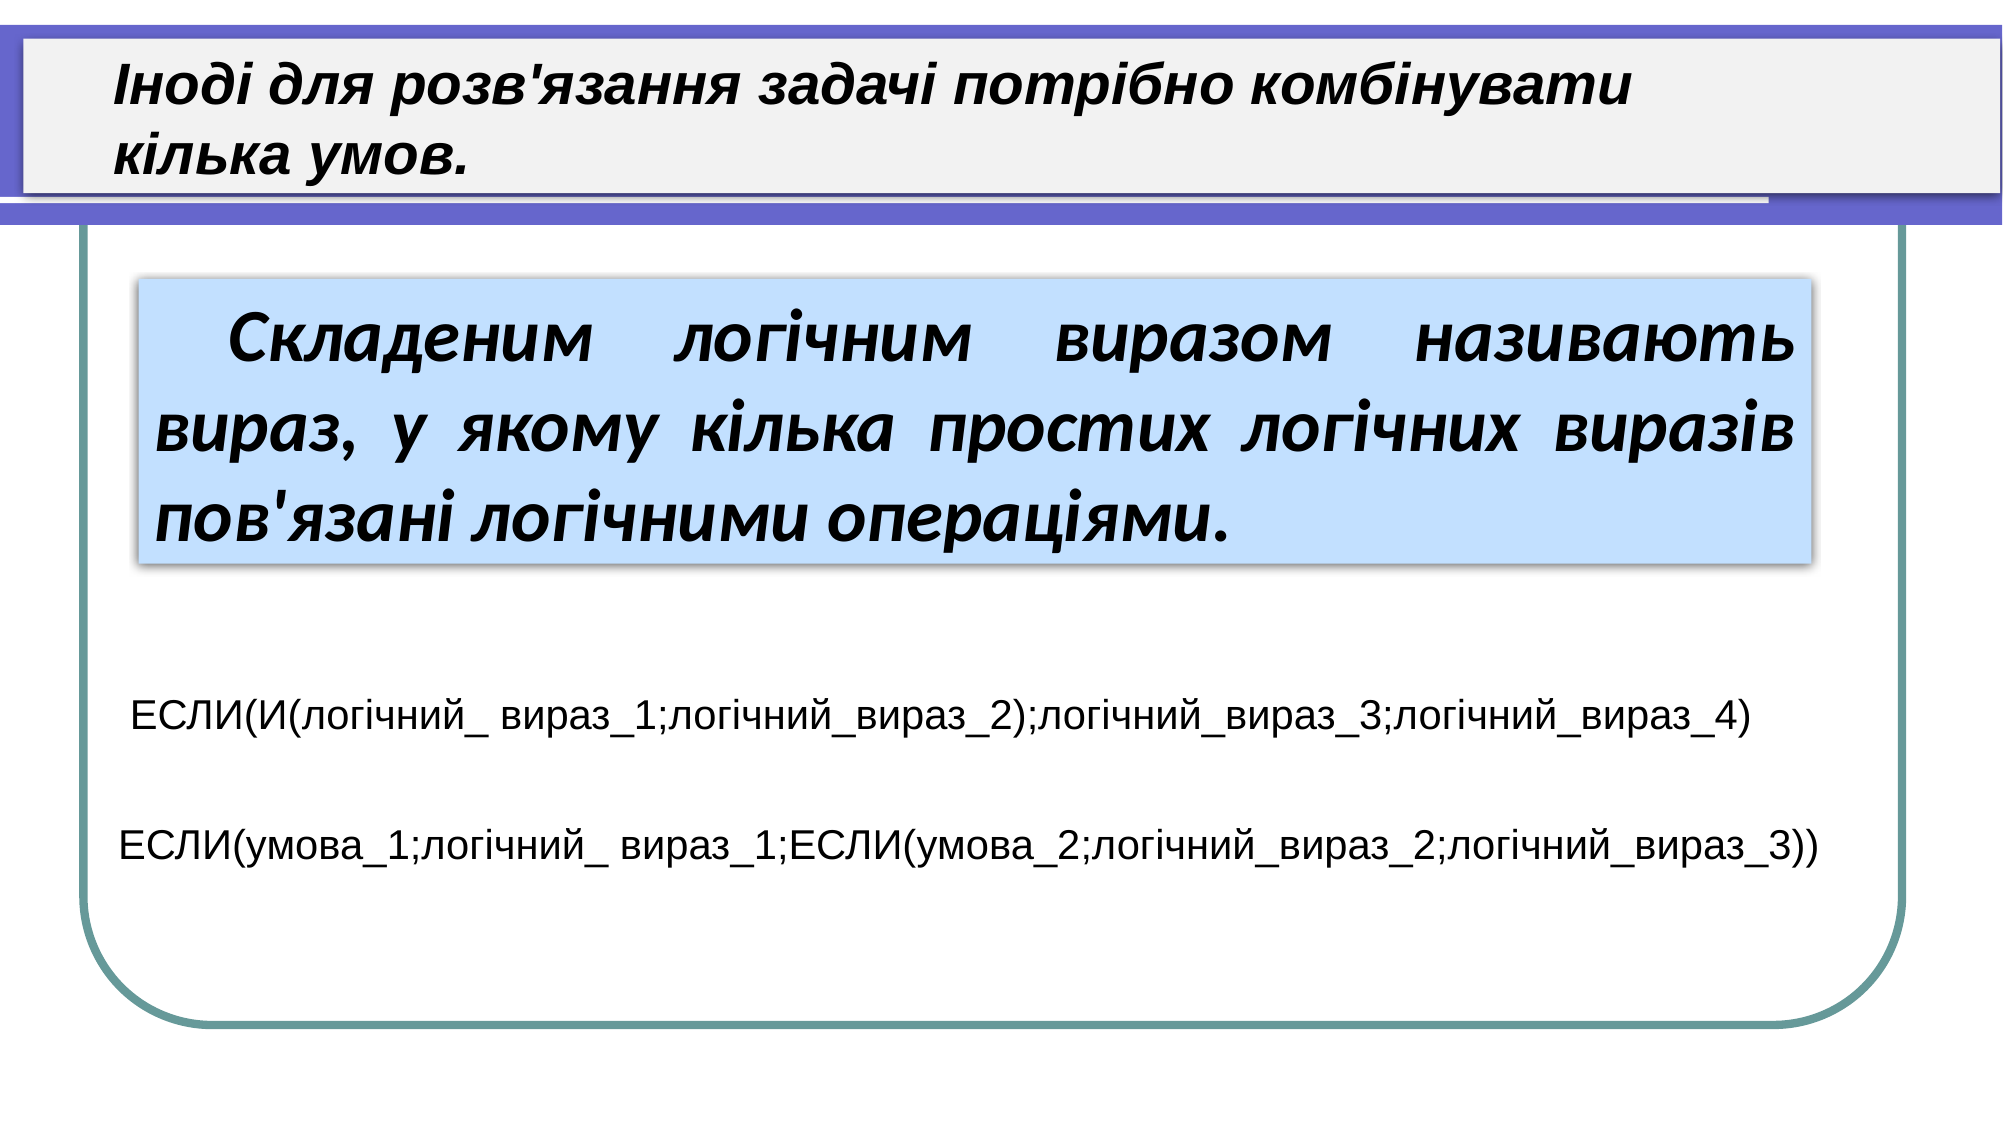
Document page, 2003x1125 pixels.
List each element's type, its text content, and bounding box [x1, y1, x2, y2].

text_box ЕСЛИ(умова_1;логічний_ вираз_1;ЕСЛИ(умова_2;логічний_вираз_2;логічний_вираз_3)) [103, 810, 1840, 876]
text_box ЕСЛИ(И(логічний_ вираз_1;логічний_вираз_2);логічний_вираз_3;логічний_вираз_4) [115, 680, 1852, 746]
text_box Складеним логічним виразом називають вираз, у якому кілька простих логічних виразів пов'язані логічними операціями. [138, 278, 1812, 564]
text_box Іноді для розв'язання задачі потрібно комбінувати кілька умов. [23, 38, 2001, 194]
